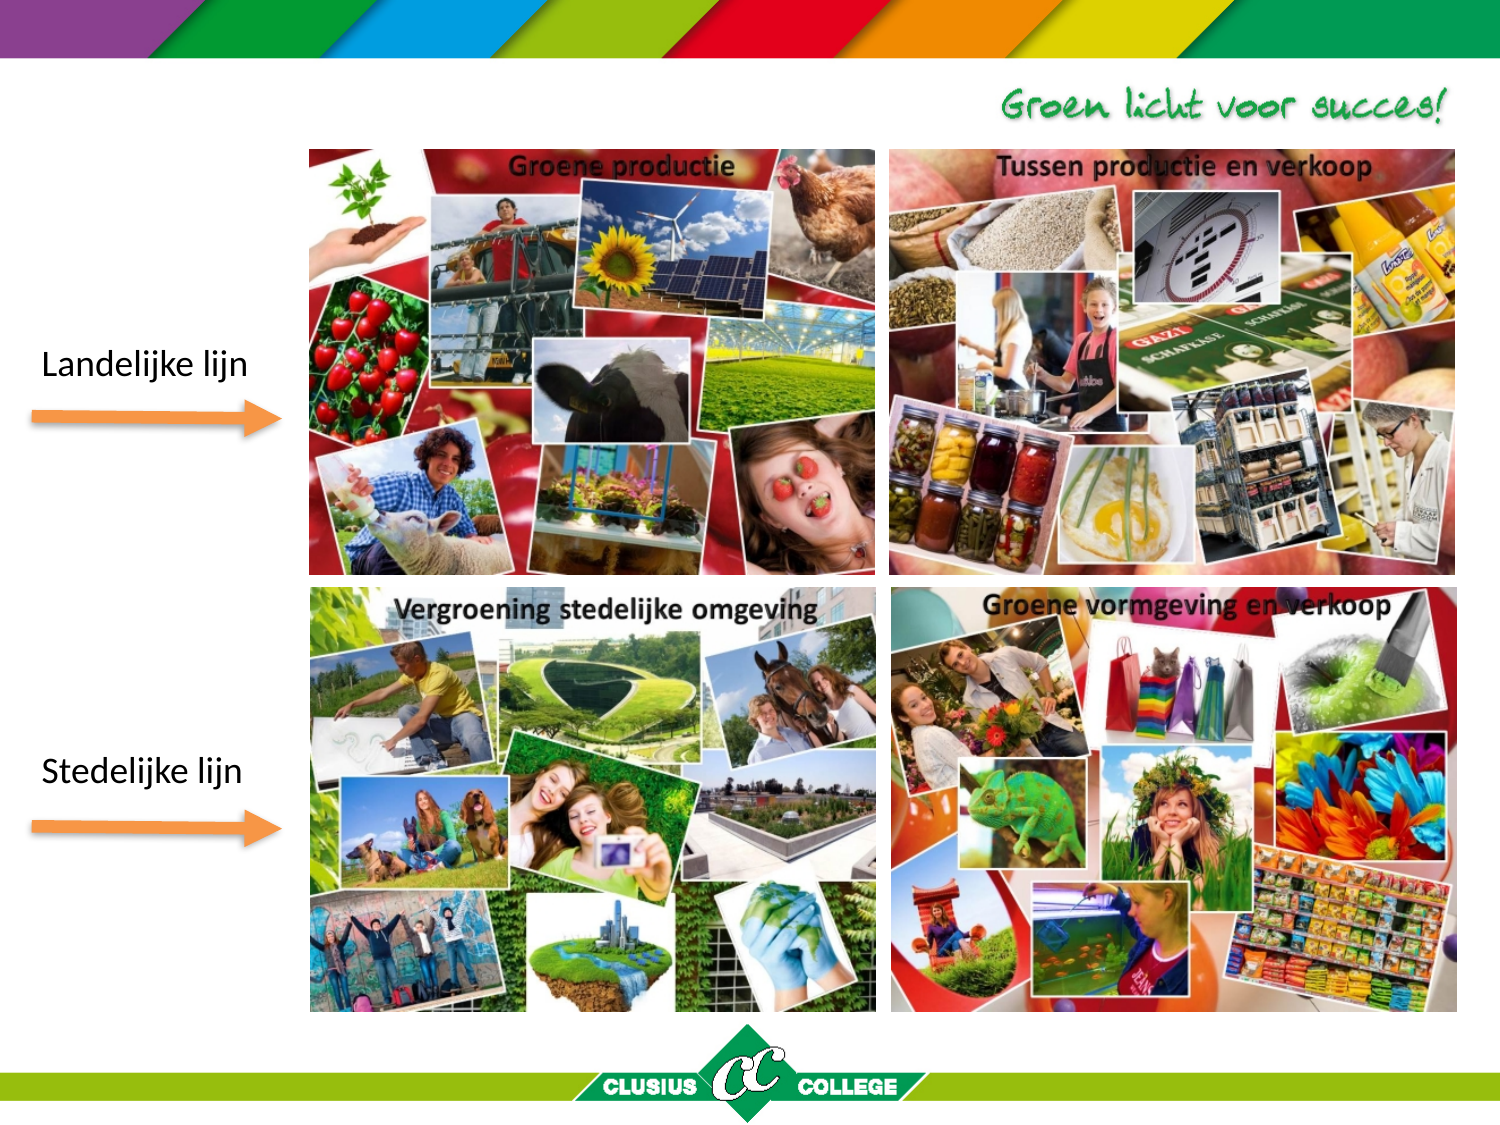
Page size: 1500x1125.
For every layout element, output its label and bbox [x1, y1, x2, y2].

text_box [31, 415, 283, 419]
text_box [0, 0, 1500, 1125]
